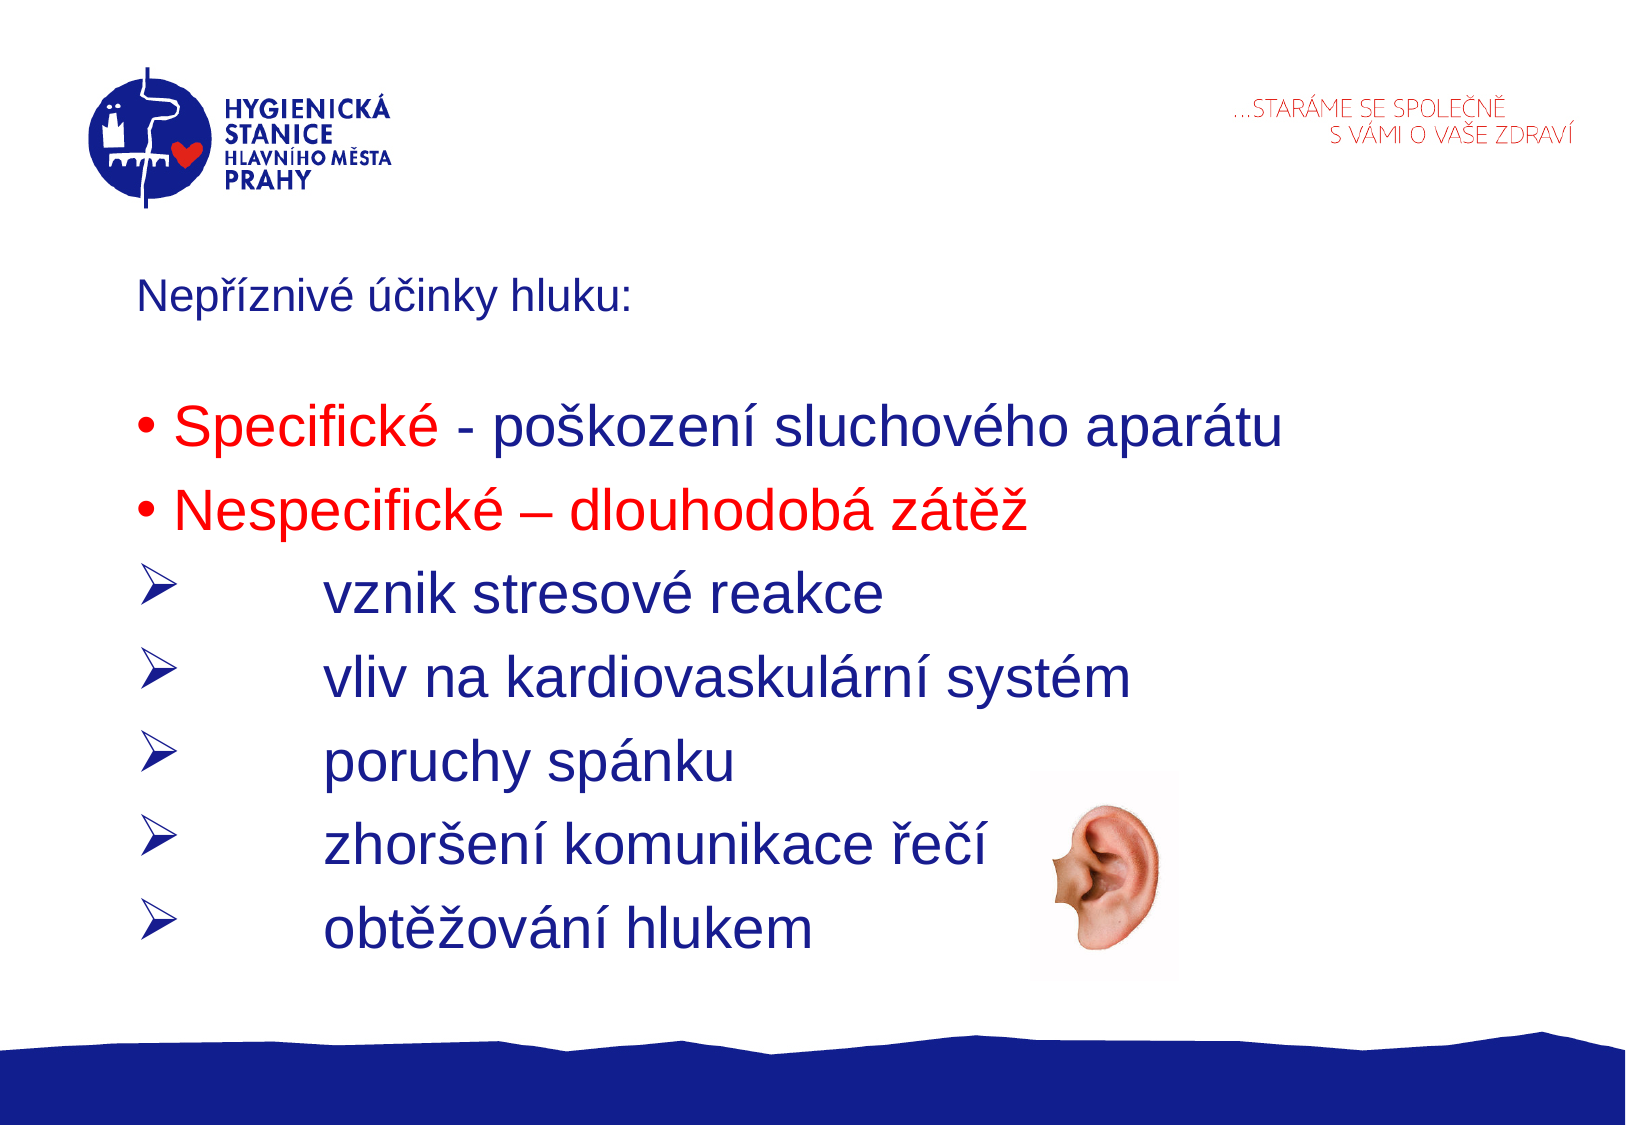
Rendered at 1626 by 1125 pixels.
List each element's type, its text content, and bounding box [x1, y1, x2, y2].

title Nepříznivé účinky hluku: [121, 263, 1523, 384]
picture [0, 0, 1626, 1125]
list Specifické - poškození sluchového aparátu Nespecifické – dlouhodobá zátěž vznik stresové reakce vliv na kardiovaskulární systém poruchy spánku zhoršení komunikace řečí obtěžování hlukem [121, 388, 1523, 1010]
